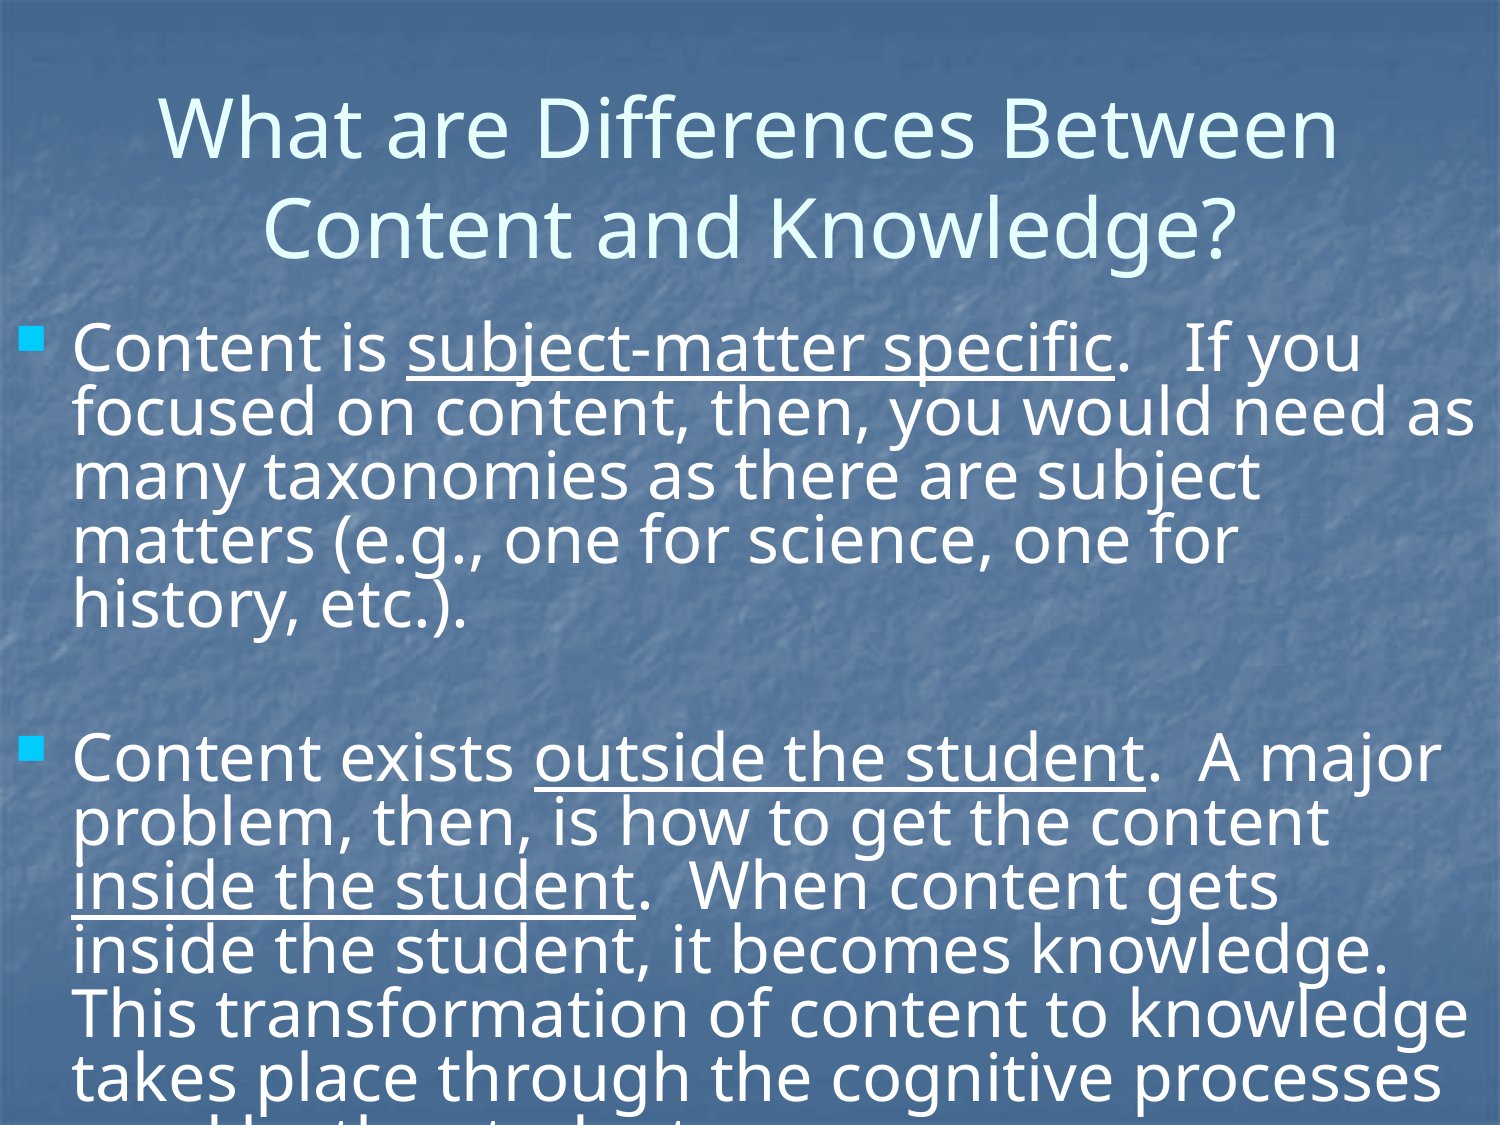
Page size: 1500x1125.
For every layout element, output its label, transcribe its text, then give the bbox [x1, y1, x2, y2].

list Content is subject-matter specific. If you focused on content, then, you would need as many taxonomies as there are subject matters (e.g., one for science, one for history, etc.). Content exists outside the student. A major problem, then, is how to get the content inside the student. When content gets inside the student, it becomes knowledge. This transformation of content to knowledge takes place through the cognitive processes used by the student. [0, 312, 1500, 976]
title What are Differences Between Content and Knowledge? [74, 62, 1426, 288]
